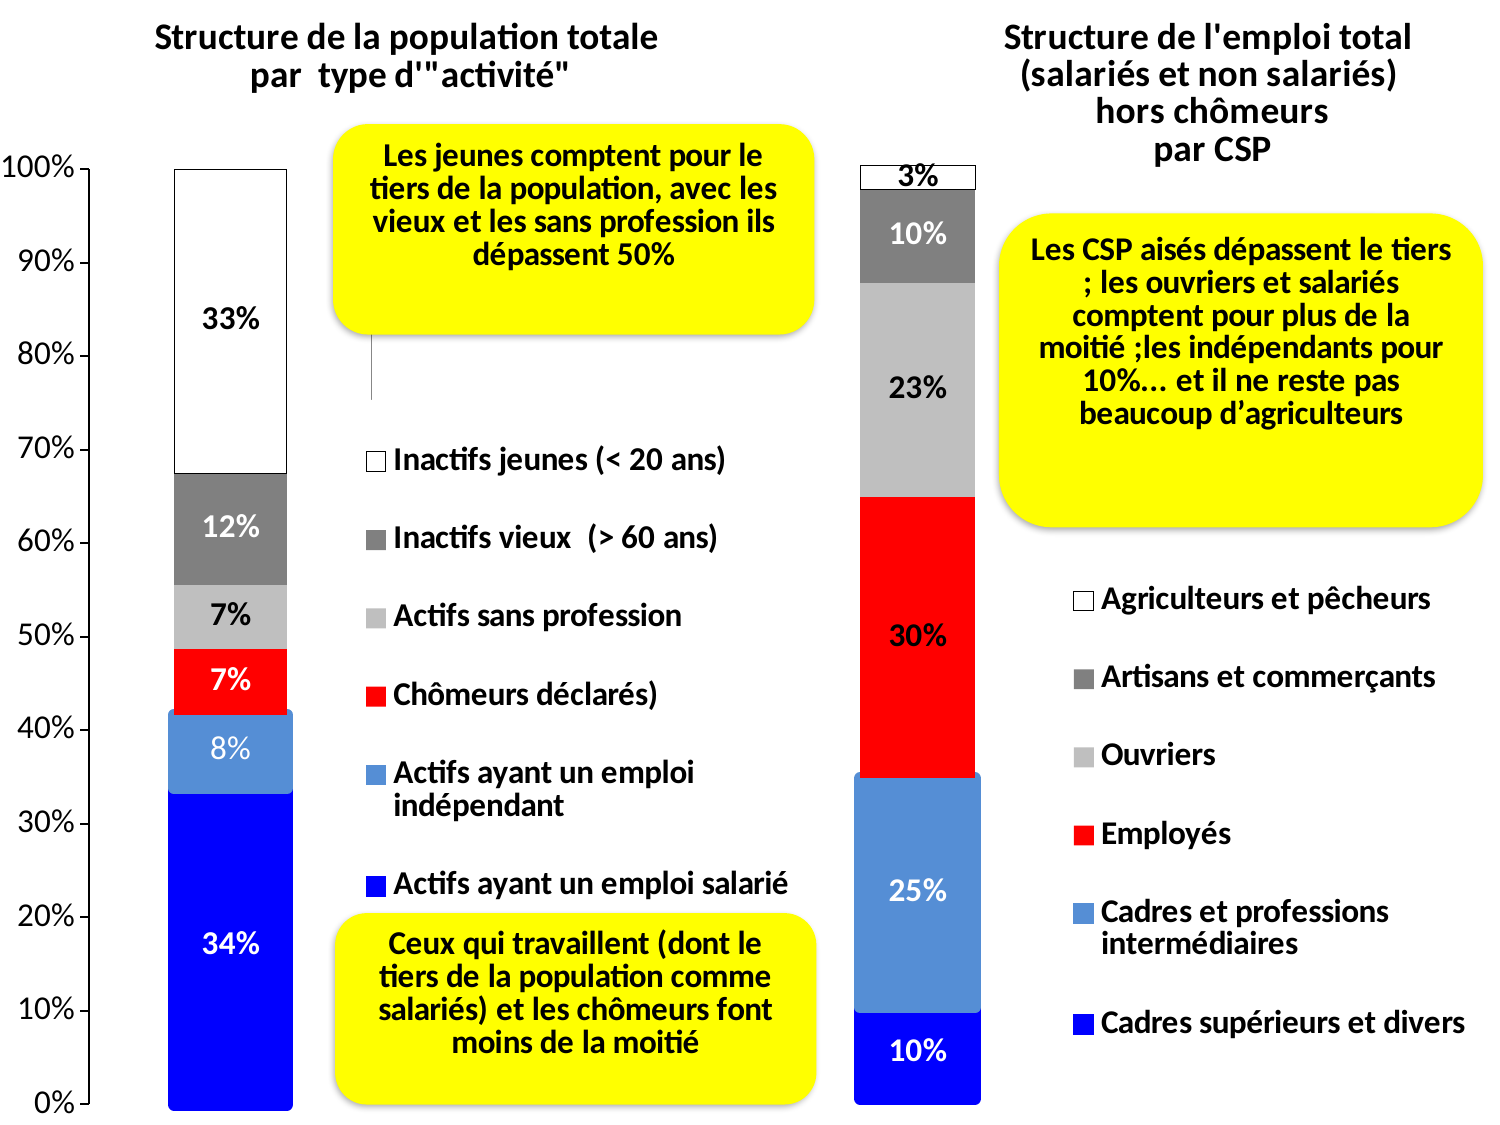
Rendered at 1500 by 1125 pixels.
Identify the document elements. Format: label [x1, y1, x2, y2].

chart [0, 9, 1500, 1125]
